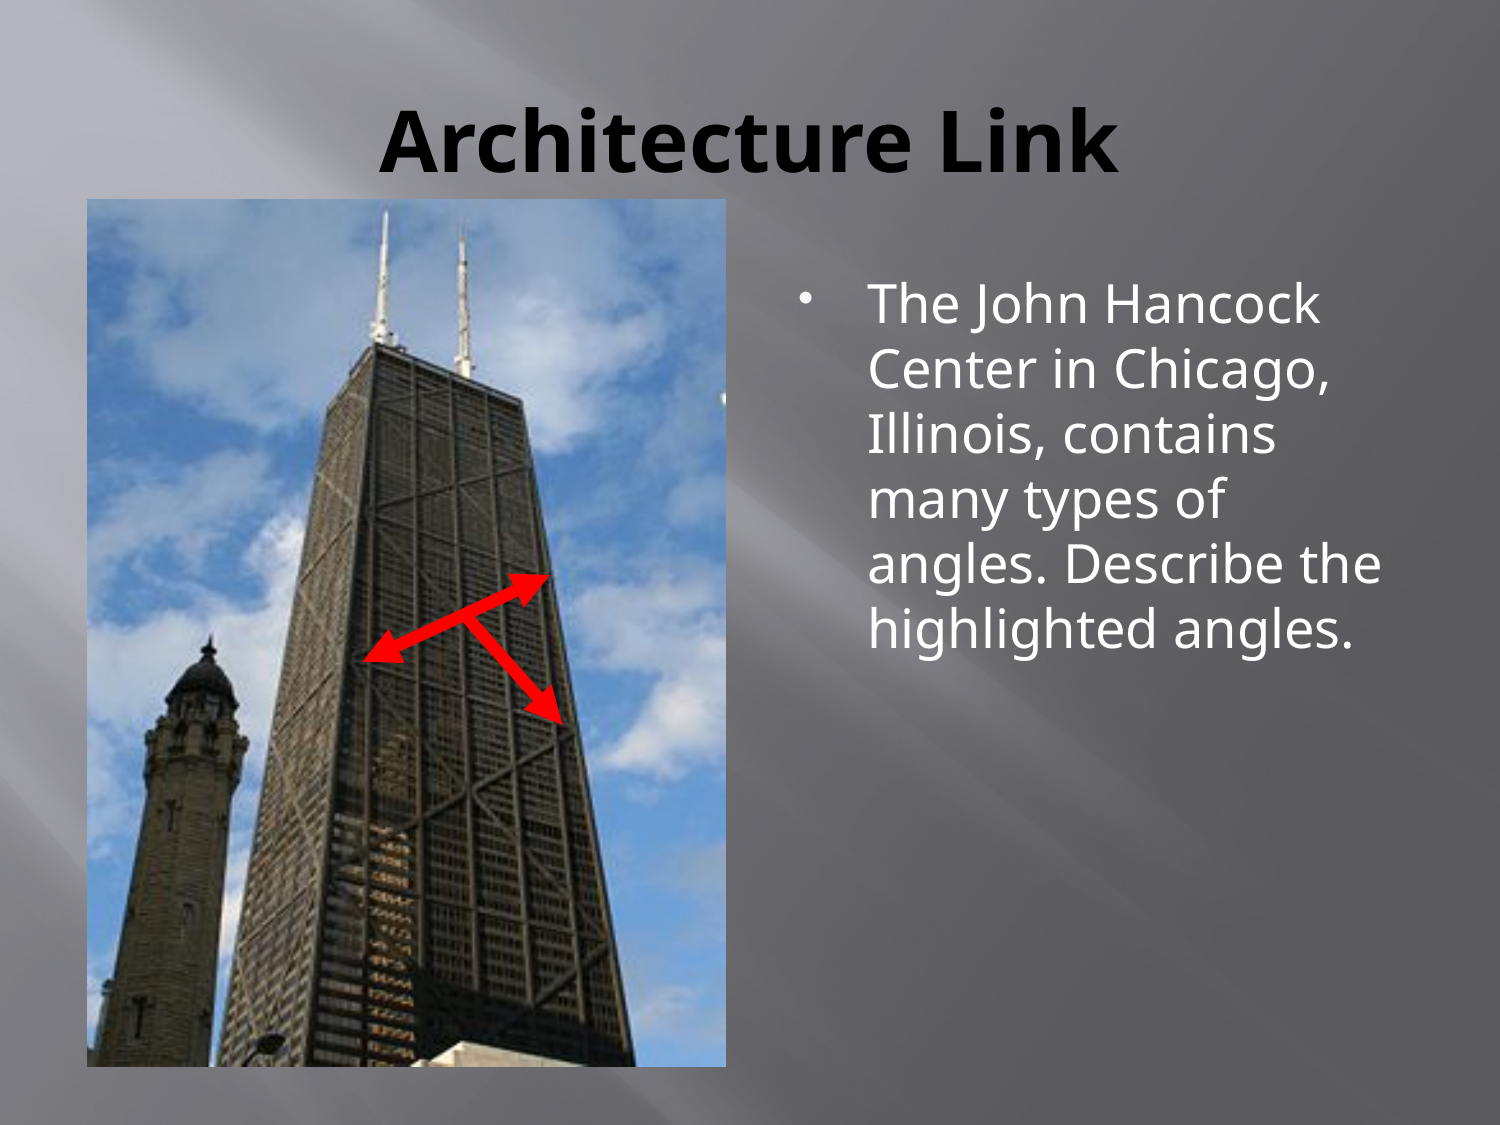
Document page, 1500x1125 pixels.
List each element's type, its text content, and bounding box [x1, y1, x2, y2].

title Architecture Link [75, 45, 1425, 233]
list The John Hancock Center in Chicago, Illinois, contains many types of angles. Describe the highlighted angles. [767, 262, 1425, 1005]
picture [87, 199, 726, 1067]
